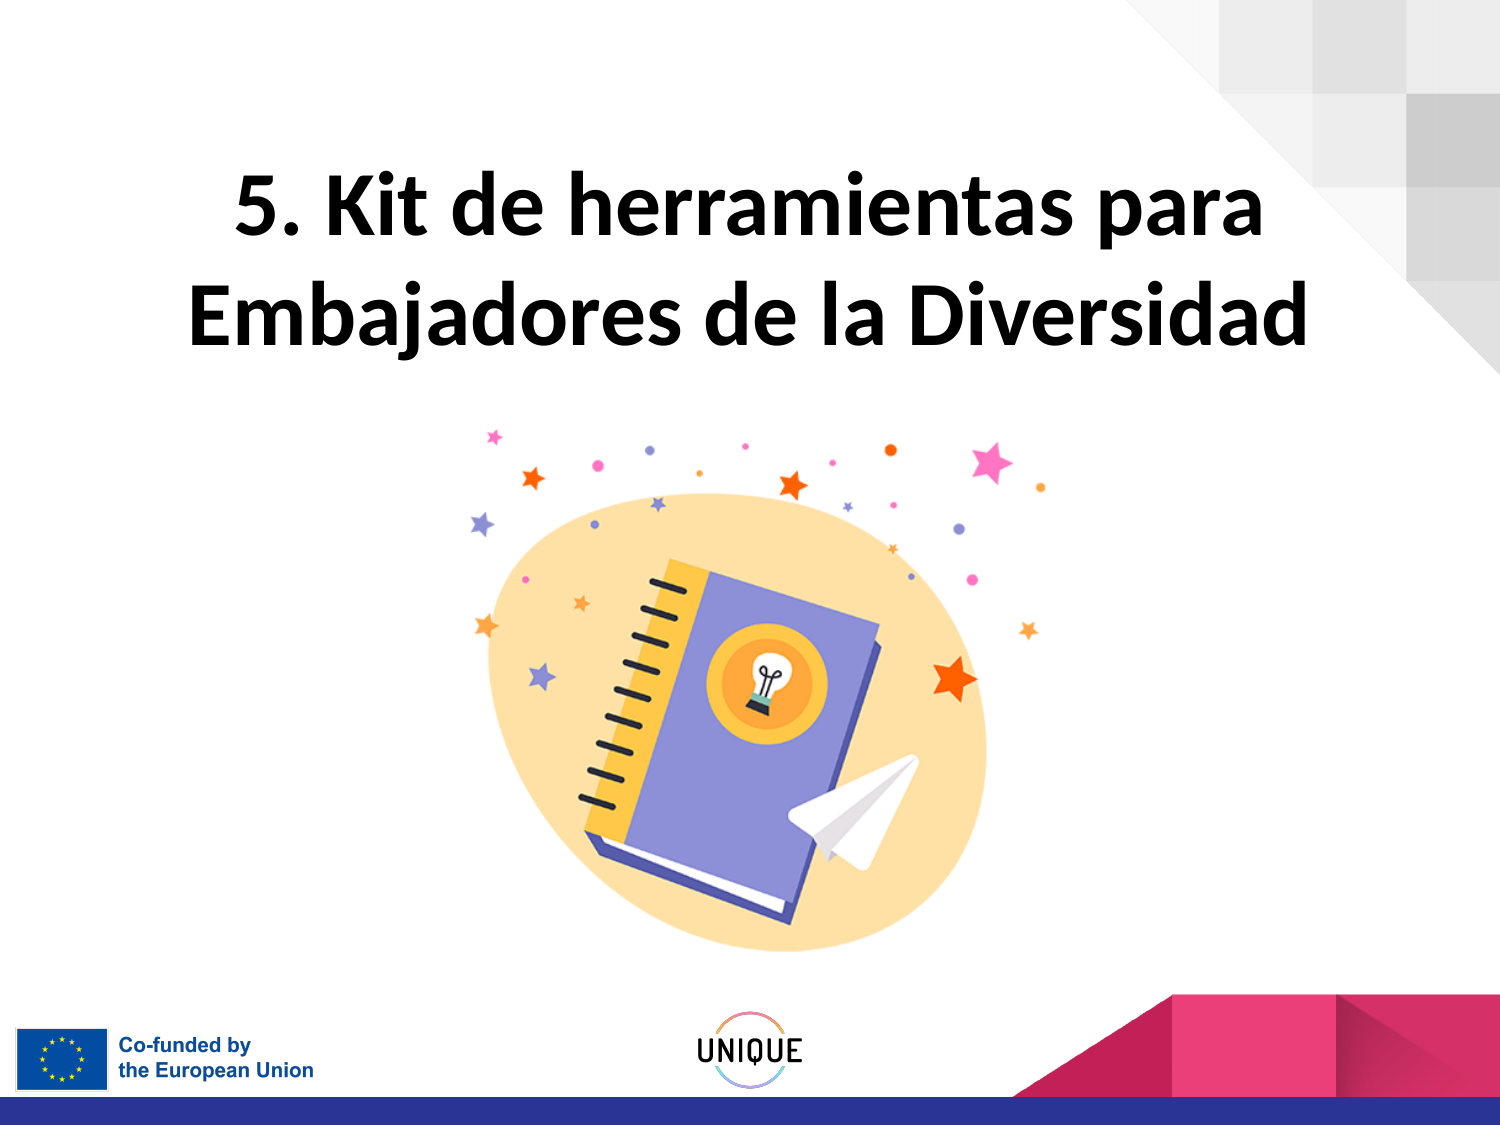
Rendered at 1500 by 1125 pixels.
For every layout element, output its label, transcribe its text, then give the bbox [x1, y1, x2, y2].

picture [0, 993, 1500, 1125]
picture [1125, 0, 1500, 375]
picture [442, 415, 1058, 982]
title 5. Kit de herramientas para Embajadores de la Diversidad [112, 132, 1388, 375]
